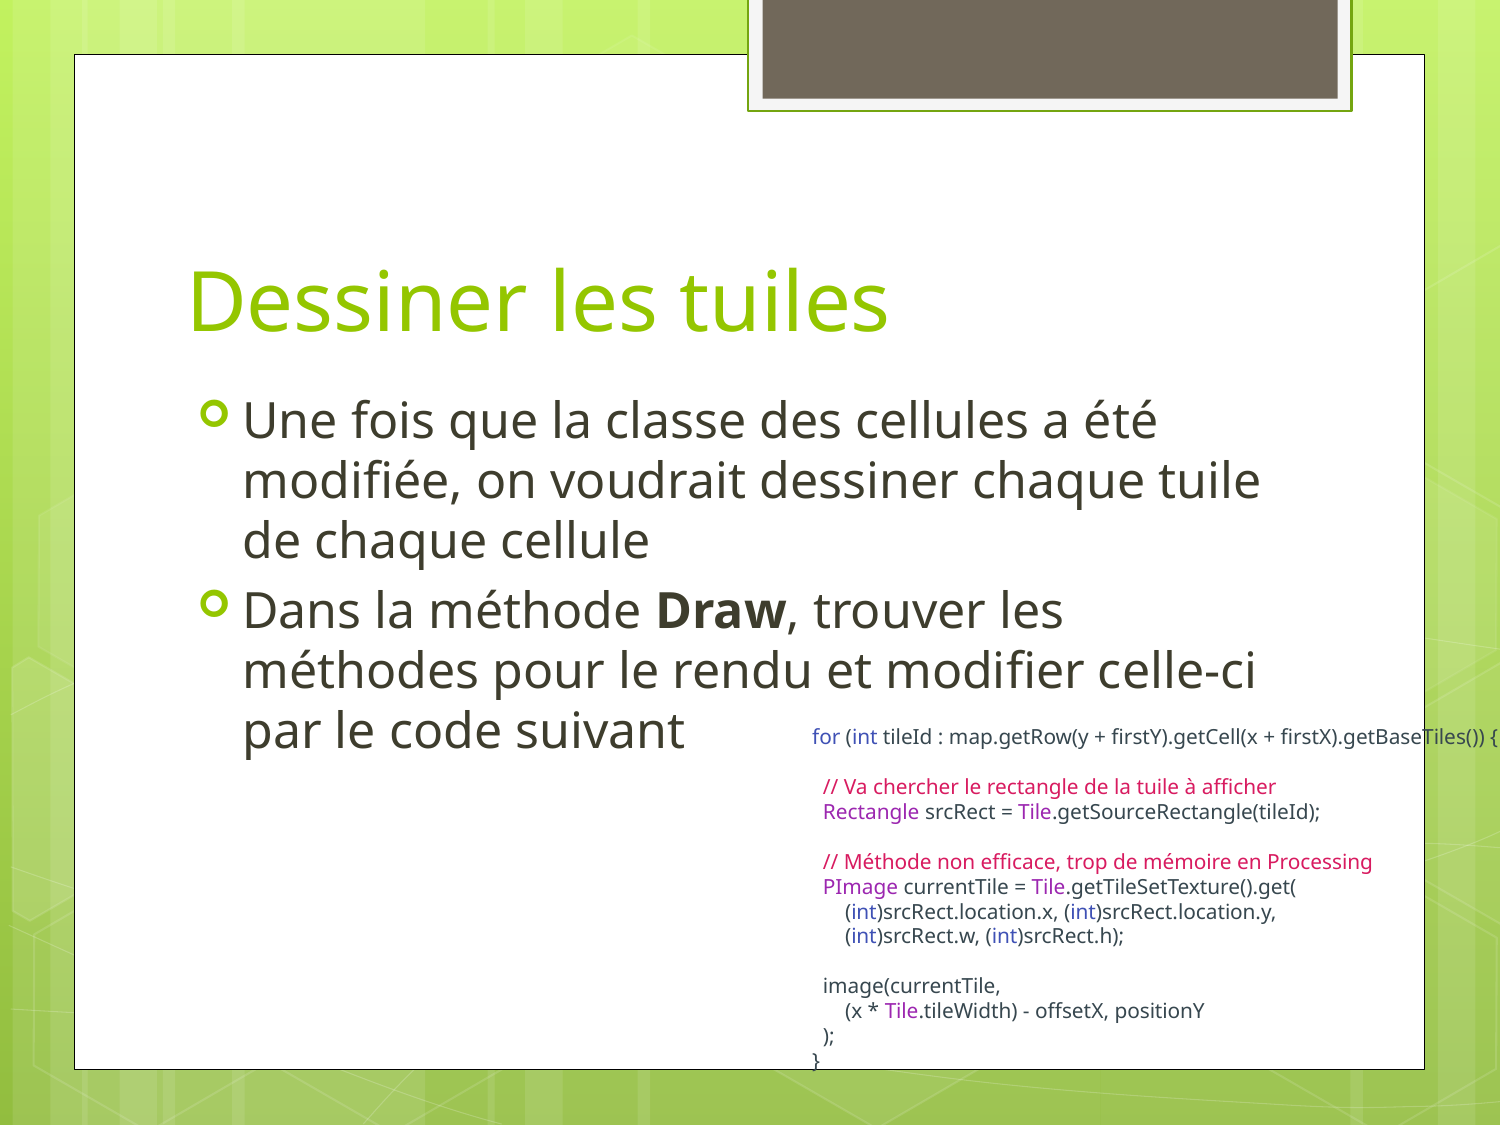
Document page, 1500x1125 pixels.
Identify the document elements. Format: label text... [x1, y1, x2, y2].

list Une fois que la classe des cellules a été modifiée, on voudrait dessiner chaque tuile de chaque cellule Dans la méthode Draw, trouver les méthodes pour le rendu et modifier celle-ci par le code suivant [171, 381, 1283, 957]
text_box for (int tileId : map.getRow(y + firstY).getCell(x + firstX).getBaseTiles()) { // Va chercher le rectangle de la tuile à afficher Rectangle srcRect = Tile.getSourceRectangle(tileId); // Méthode non efficace, trop de mémoire en Processing PImage currentTile = Tile.getTileSetTexture().get( (int)srcRect.location.x, (int)srcRect.location.y, (int)srcRect.w, (int)srcRect.h); image(currentTile, (x * Tile.tileWidth) - offsetX, positionY ); } [797, 715, 1500, 1125]
title Dessiner les tuiles [171, 168, 1324, 357]
